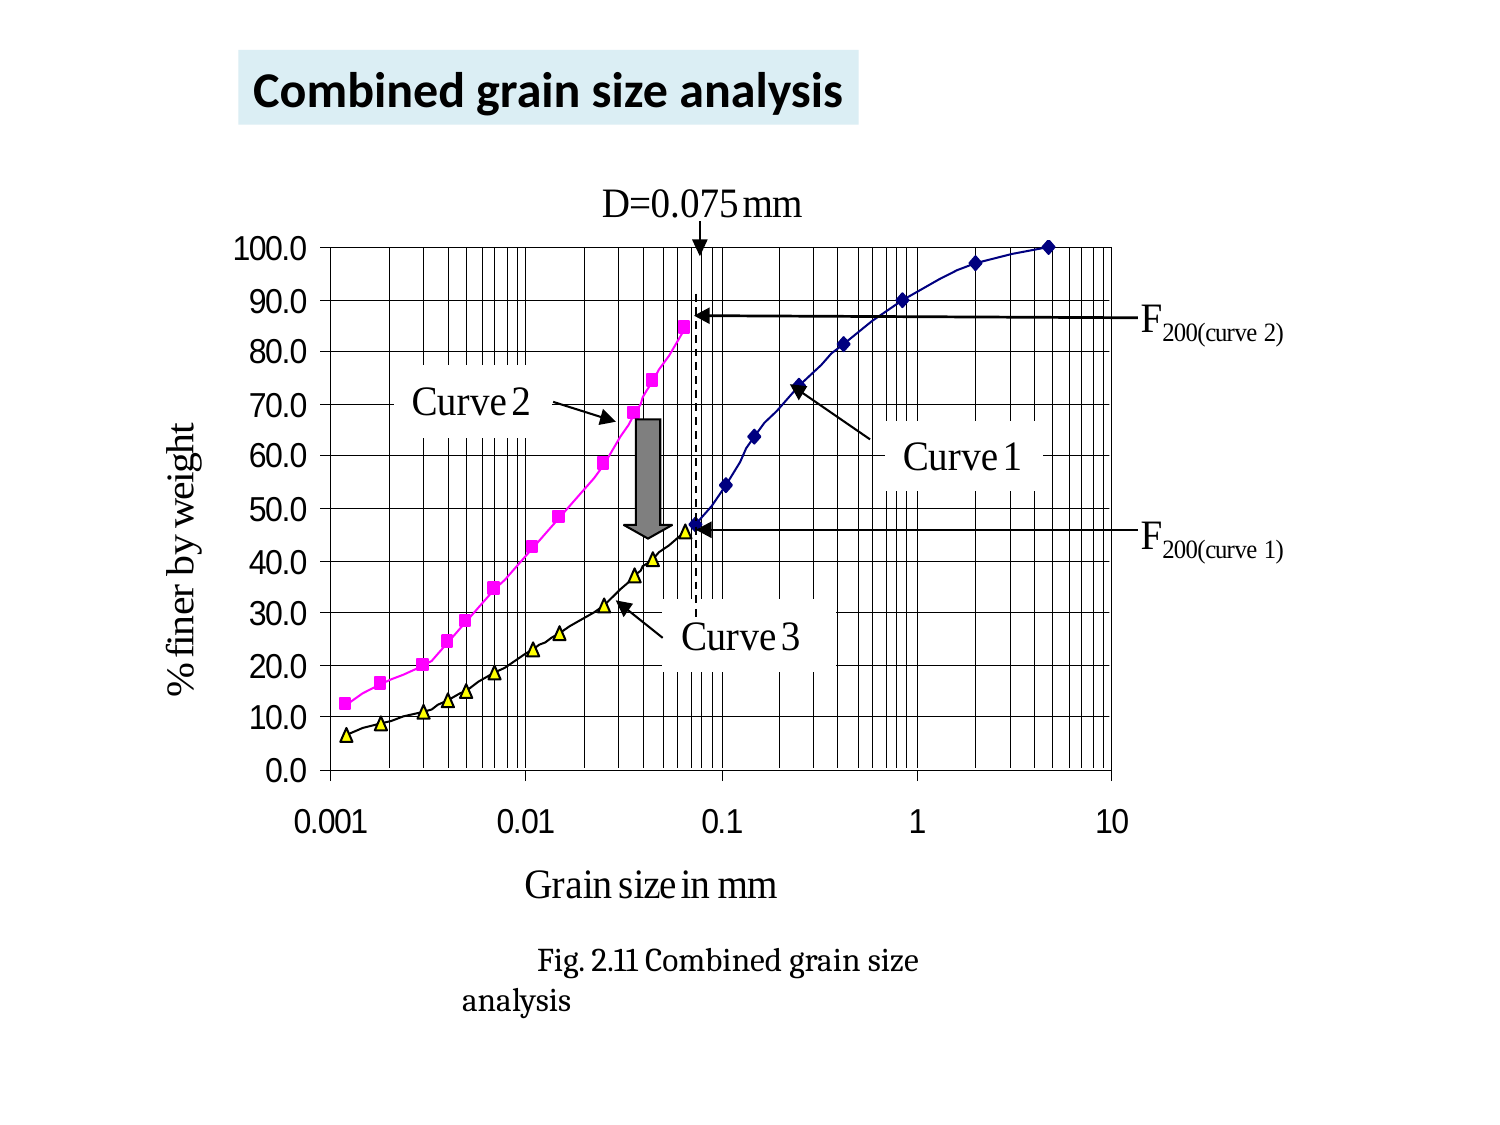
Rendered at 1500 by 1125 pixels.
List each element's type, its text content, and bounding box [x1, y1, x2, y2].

text_box Combined grain size analysis [238, 49, 859, 125]
picture [137, 162, 1388, 951]
text_box Fig. 2.11 Combined grain size analysis [447, 960, 977, 1006]
